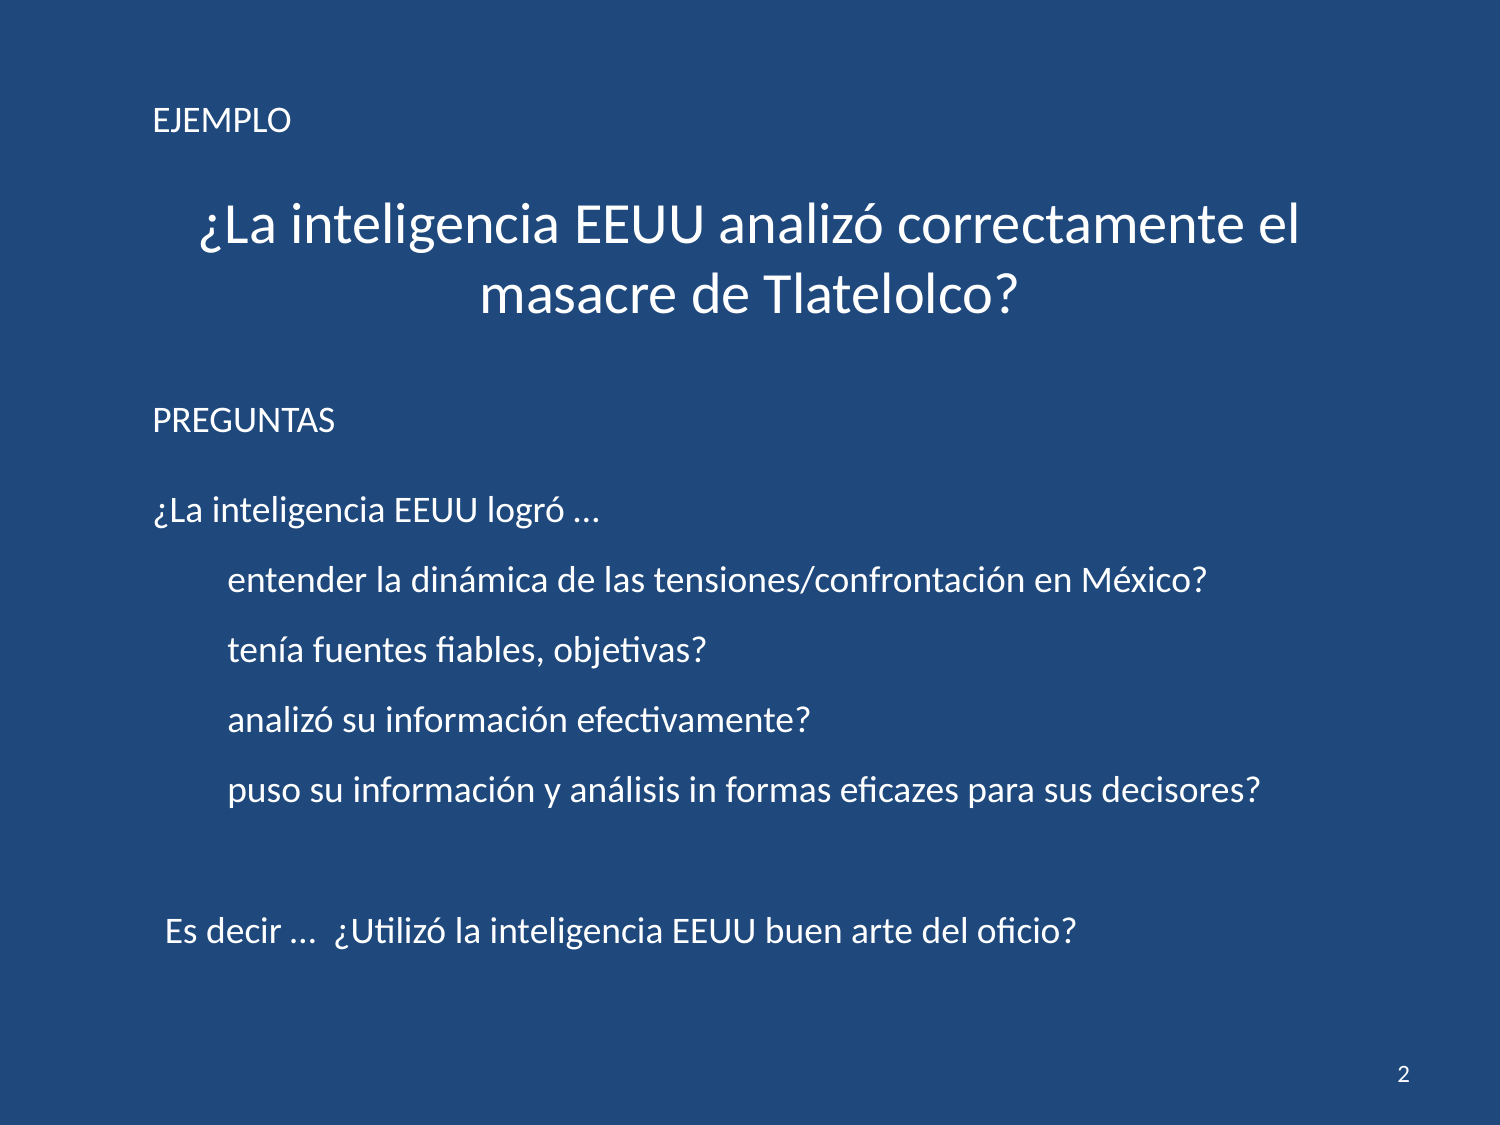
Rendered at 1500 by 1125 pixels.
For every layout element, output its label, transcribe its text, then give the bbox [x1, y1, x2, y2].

text_box EJEMPLO ¿La inteligencia EEUU analizó correctamente el masacre de Tlatelolco? [137, 87, 1363, 333]
text_box PREGUNTAS ¿La inteligencia EEUU logró … entender la dinámica de las tensiones/confrontación en México? tenía fuentes fiables, objetivas? analizó su información efectivamente? puso su información y análisis in formas eficazes para sus decisores? [137, 387, 1363, 818]
slide_number 2 [1074, 1042, 1425, 1103]
text_box Es decir … ¿Utilizó la inteligencia EEUU buen arte del oficio? [150, 898, 1375, 958]
